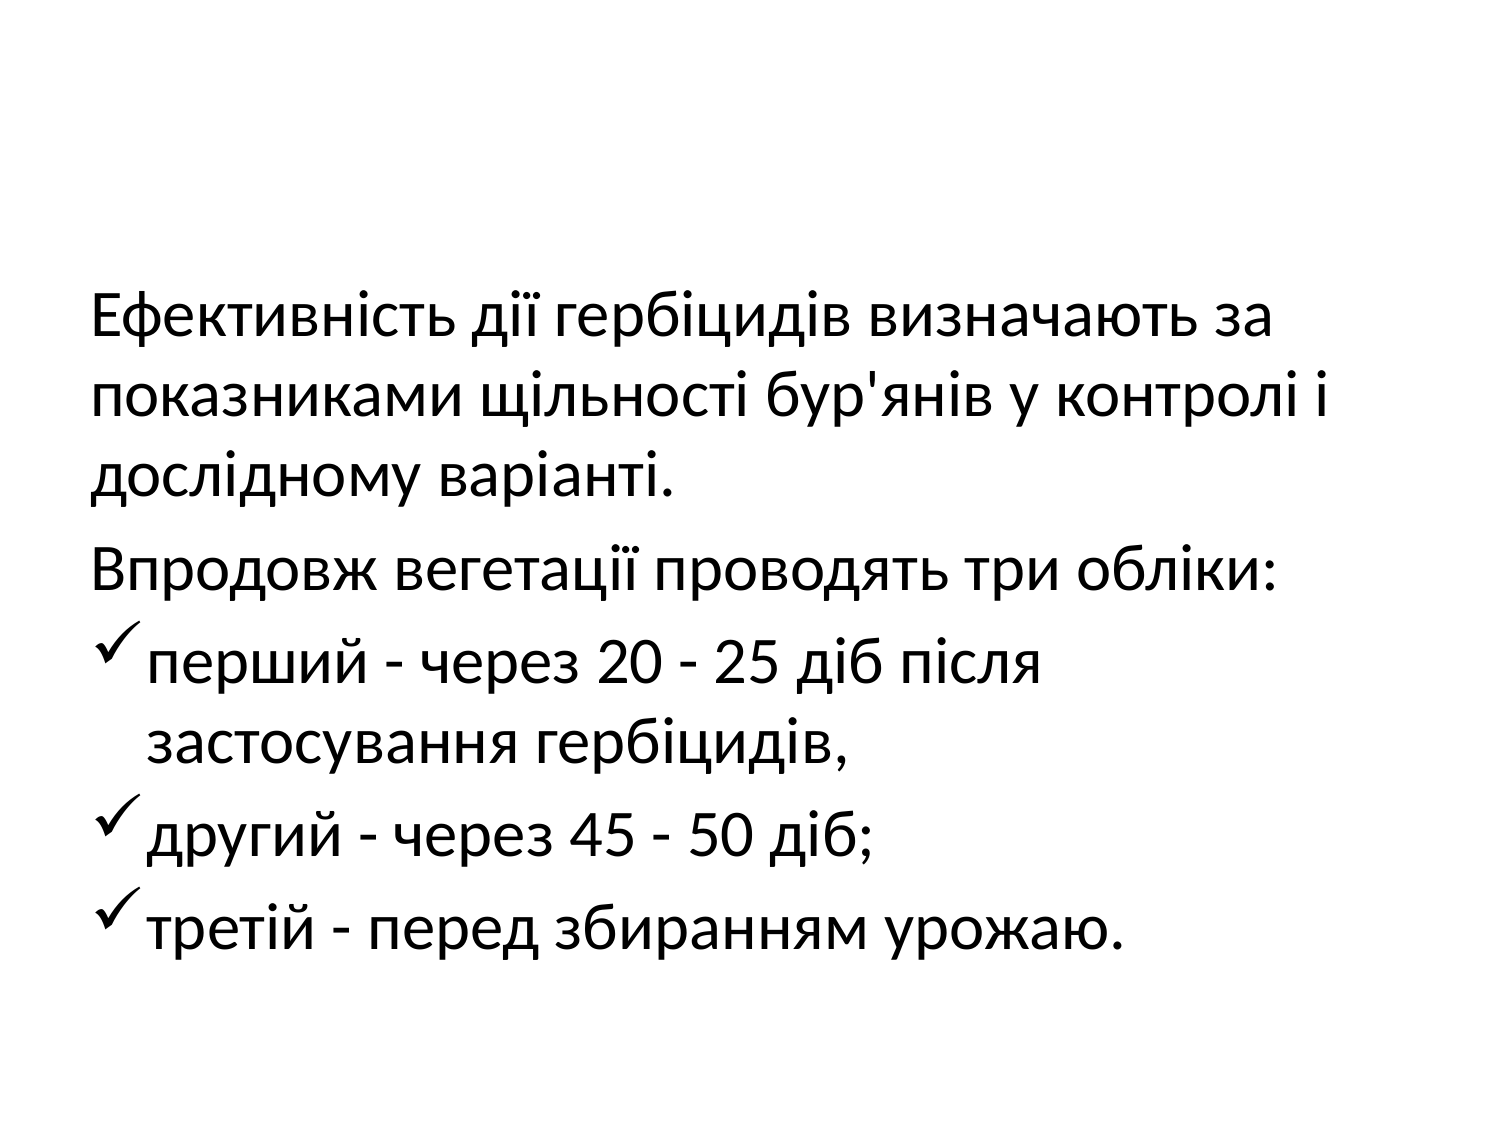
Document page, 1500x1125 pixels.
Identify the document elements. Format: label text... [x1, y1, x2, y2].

list Ефективність дії гербіцидів визначають за показниками щільності бур'янів у контролі і дослідному варіанті. Впродовж вегетації проводять три обліки: перший - через 20 - 25 діб після застосування гербіцидів, другий - через 45 - 50 діб; третій - перед збиранням урожаю. [75, 262, 1425, 1005]
